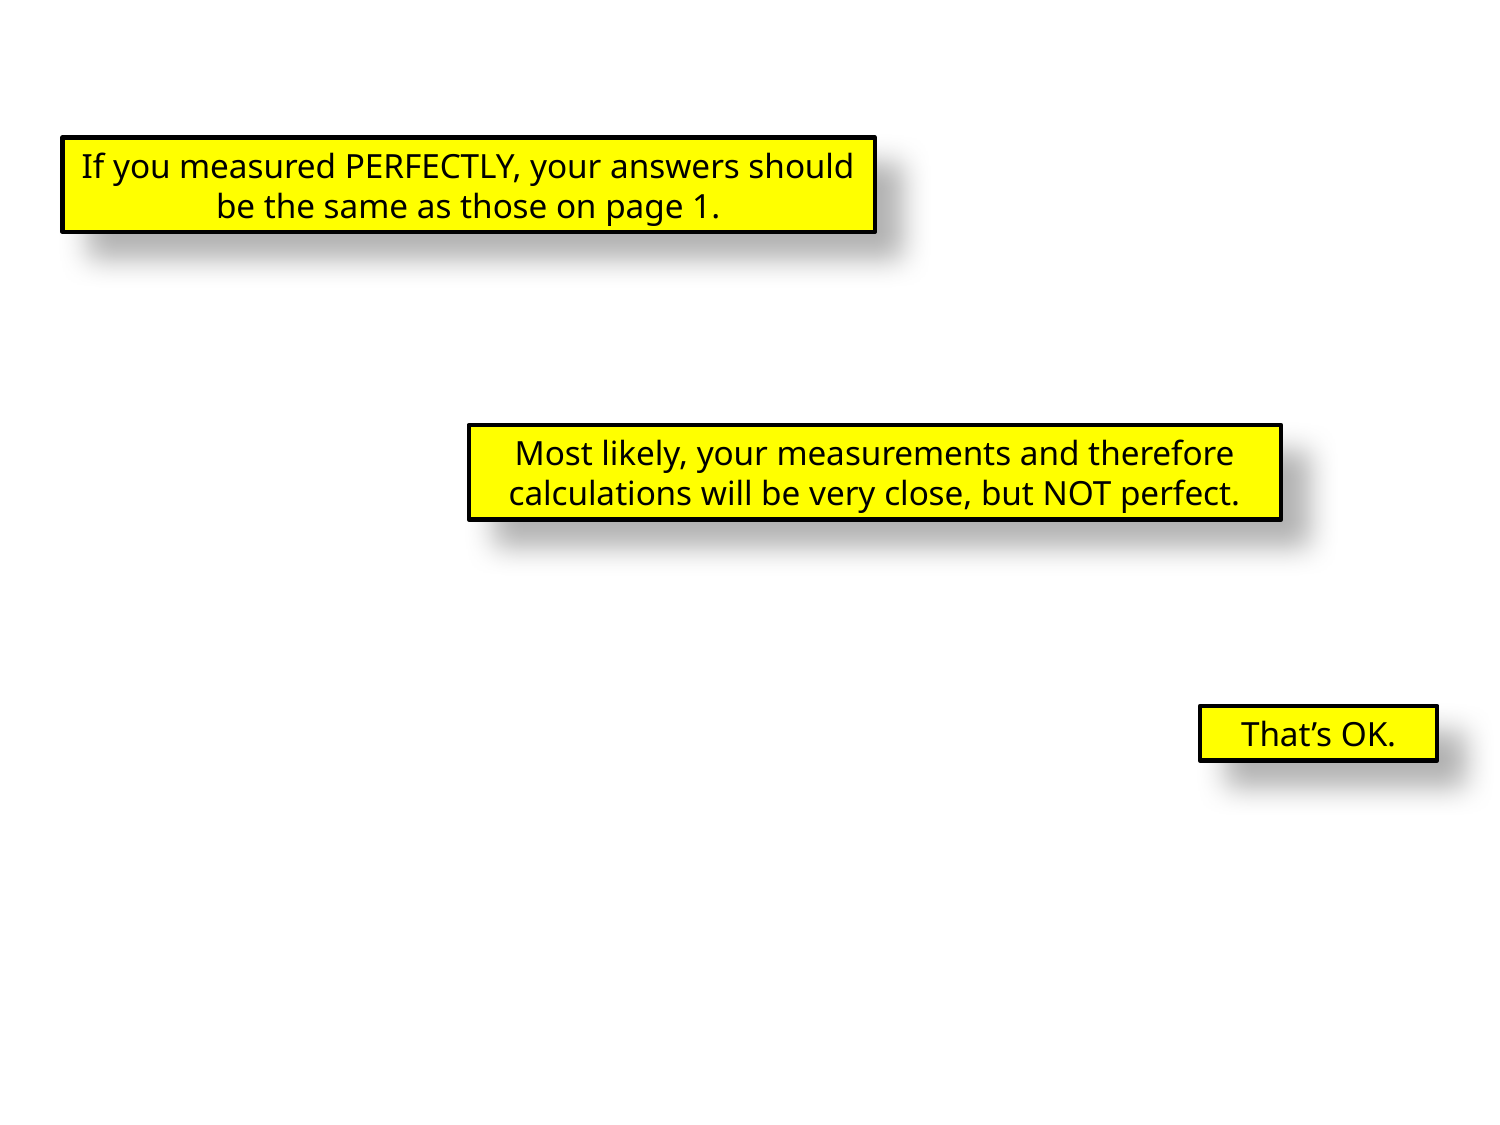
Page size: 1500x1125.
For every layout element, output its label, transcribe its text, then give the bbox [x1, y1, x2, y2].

text_box Most likely, your measurements and therefore calculations will be very close, but NOT perfect. [468, 424, 1282, 520]
text_box If you measured PERFECTLY, your answers should be the same as those on page 1. [62, 137, 875, 232]
text_box That’s OK. [1199, 705, 1438, 761]
